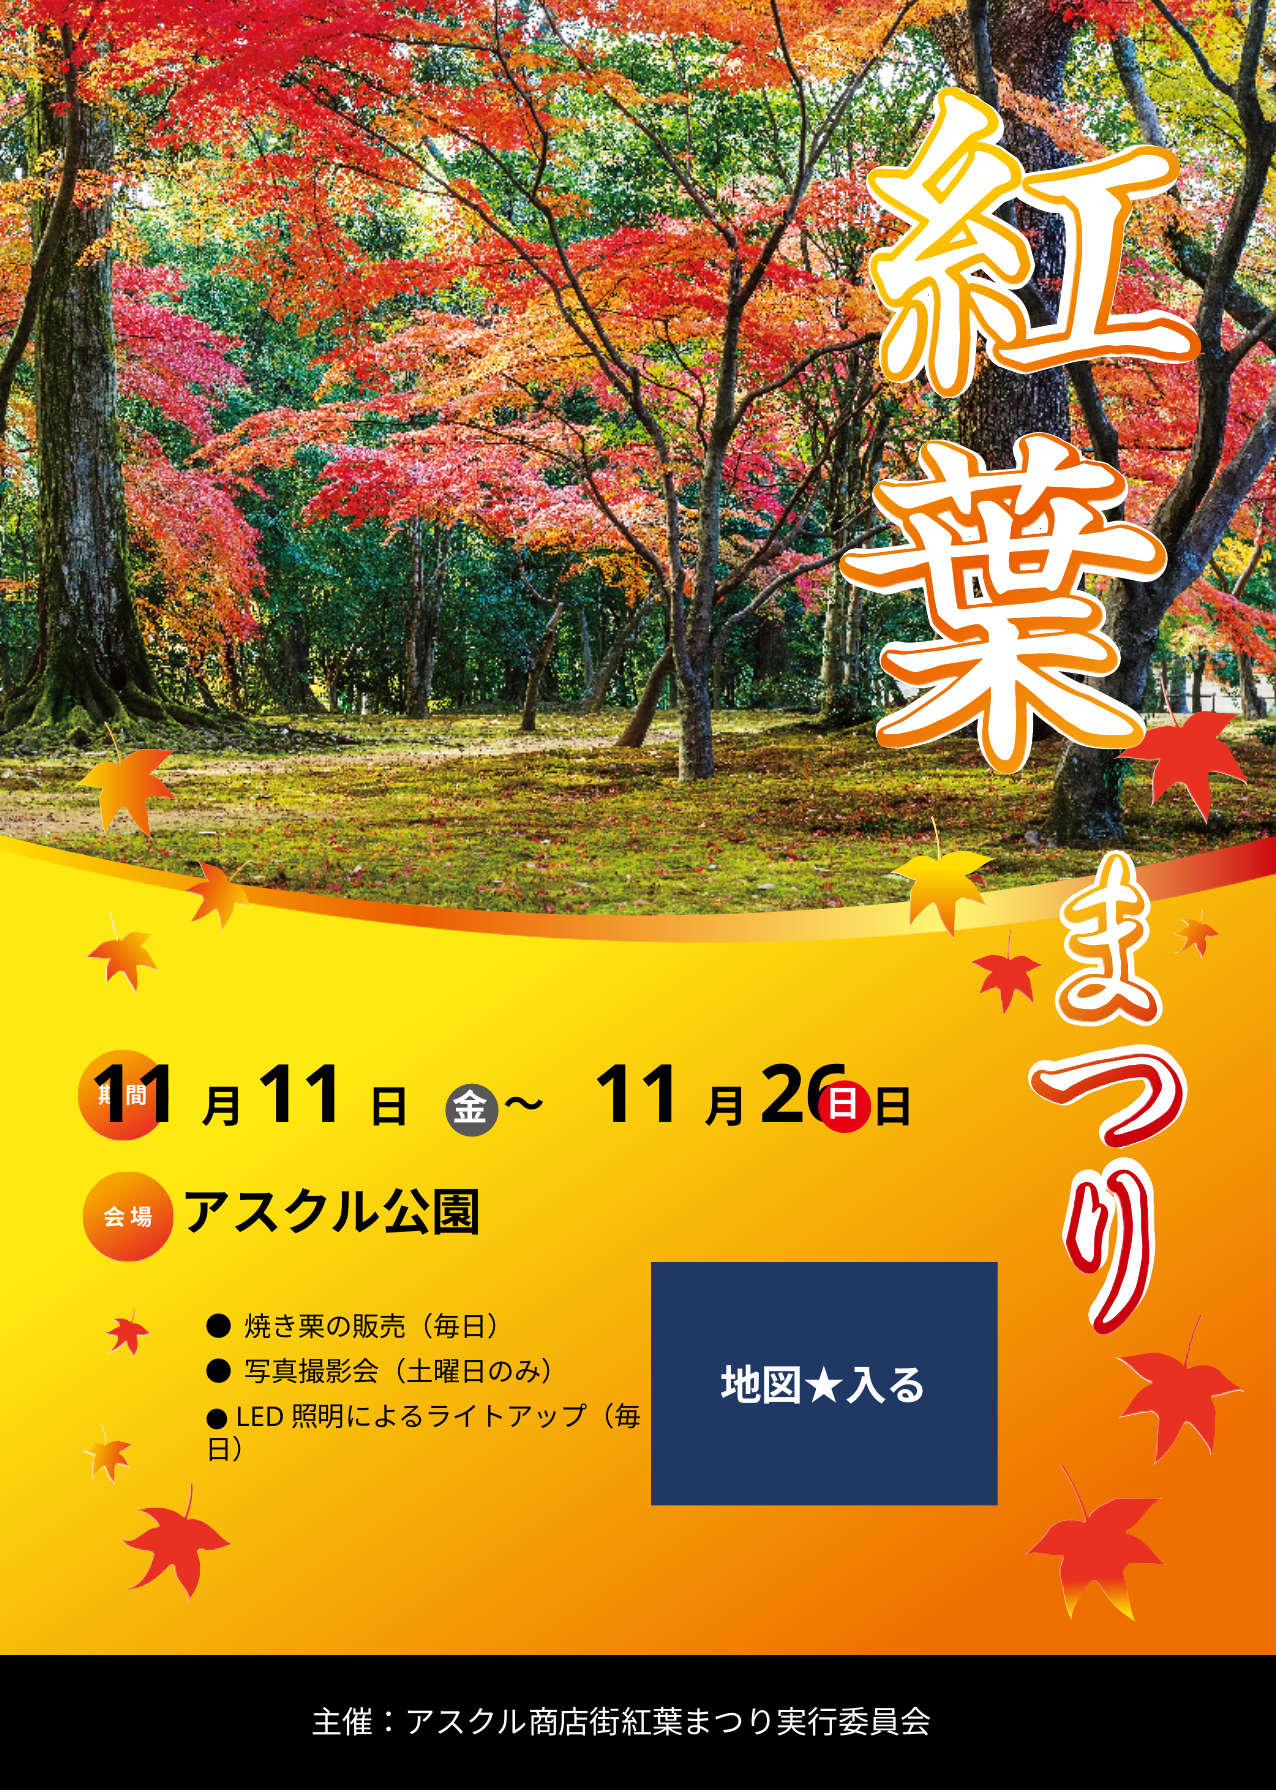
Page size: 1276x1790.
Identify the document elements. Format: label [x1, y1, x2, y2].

text_box [437, 1077, 504, 1137]
text_box [82, 1171, 174, 1263]
text_box [78, 1050, 169, 1141]
picture [0, 0, 1276, 1790]
text_box [838, 86, 1202, 1336]
